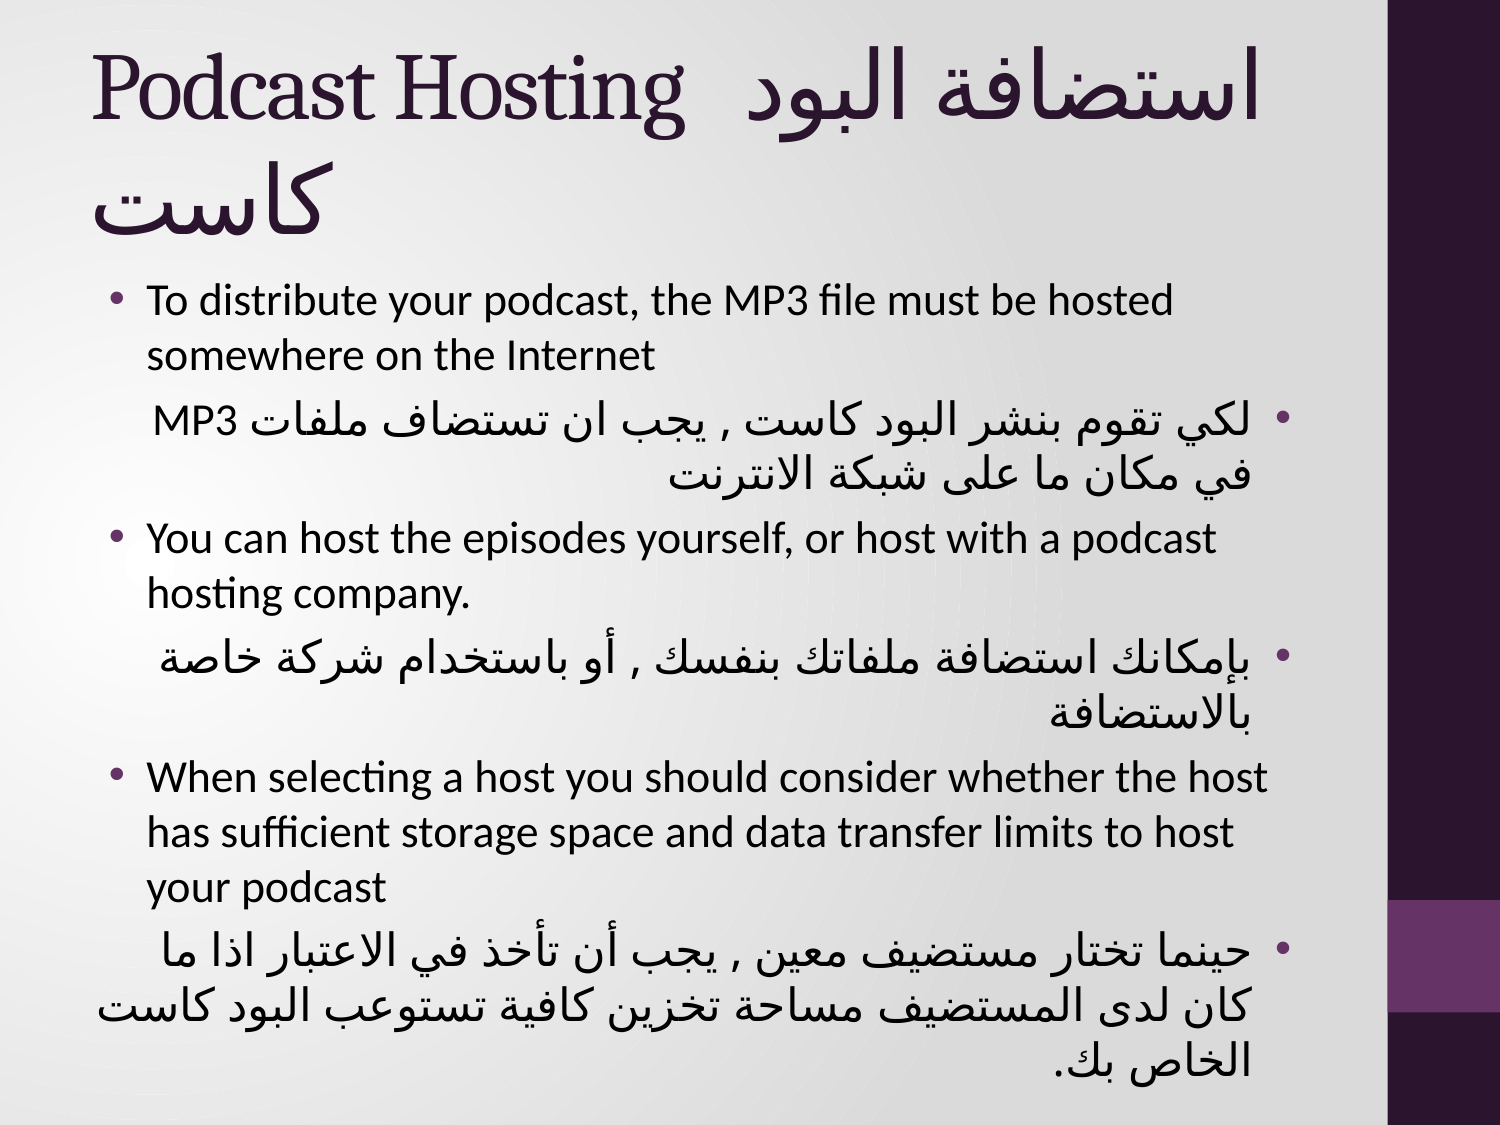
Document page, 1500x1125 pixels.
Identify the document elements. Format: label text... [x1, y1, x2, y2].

list To distribute your podcast, the MP3 file must be hosted somewhere on the Internet لكي تقوم بنشر البود كاست , يجب ان تستضاف ملفات MP3 في مكان ما على شبكة الانترنت You can host the episodes yourself, or host with a podcast hosting company. بإمكانك استضافة ملفاتك بنفسك , أو باستخدام شركة خاصة بالاستضافة When selecting a host you should consider whether the host has sufficient storage space and data transfer limits to host your podcast حينما تختار مستضيف معين , يجب أن تأخذ في الاعتبار اذا ما كان لدى المستضيف مساحة تخزين كافية تستوعب البود كاست الخاص بك. [75, 262, 1325, 1050]
title Podcast Hosting استضافة البود كاست [75, 45, 1325, 233]
